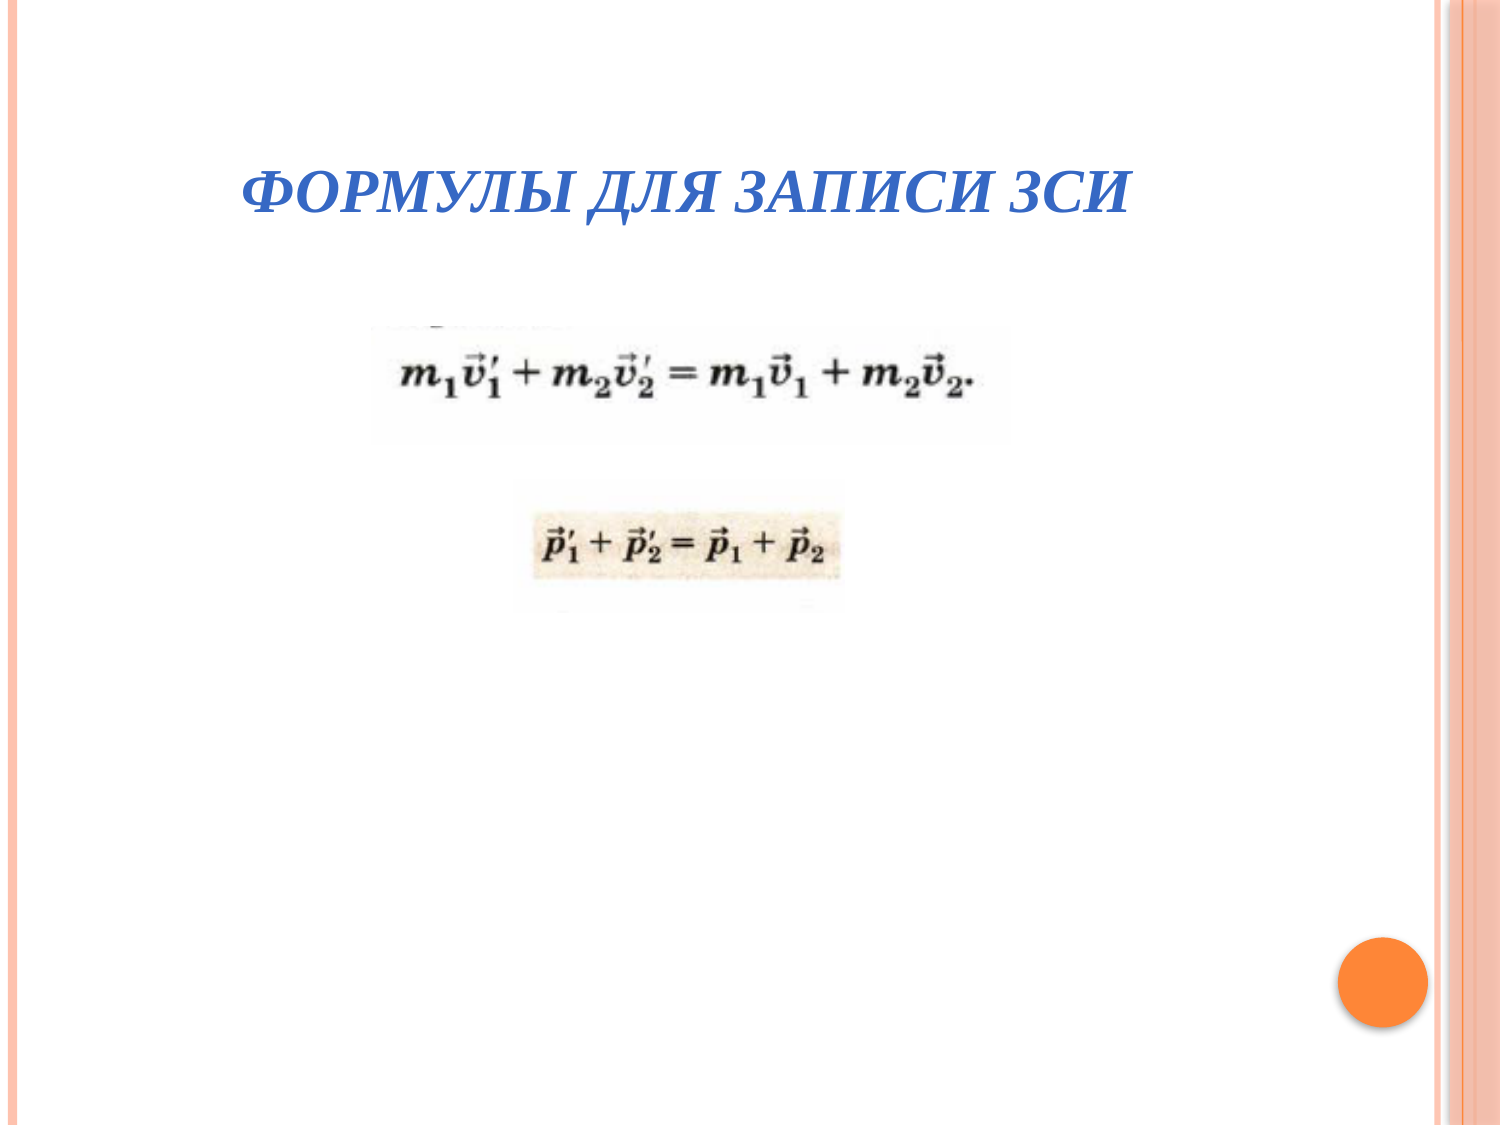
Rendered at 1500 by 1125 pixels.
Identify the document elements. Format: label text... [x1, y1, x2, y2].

title Формулы для записи ЗСИ [75, 45, 1300, 233]
picture [513, 479, 846, 613]
picture [371, 325, 1012, 445]
